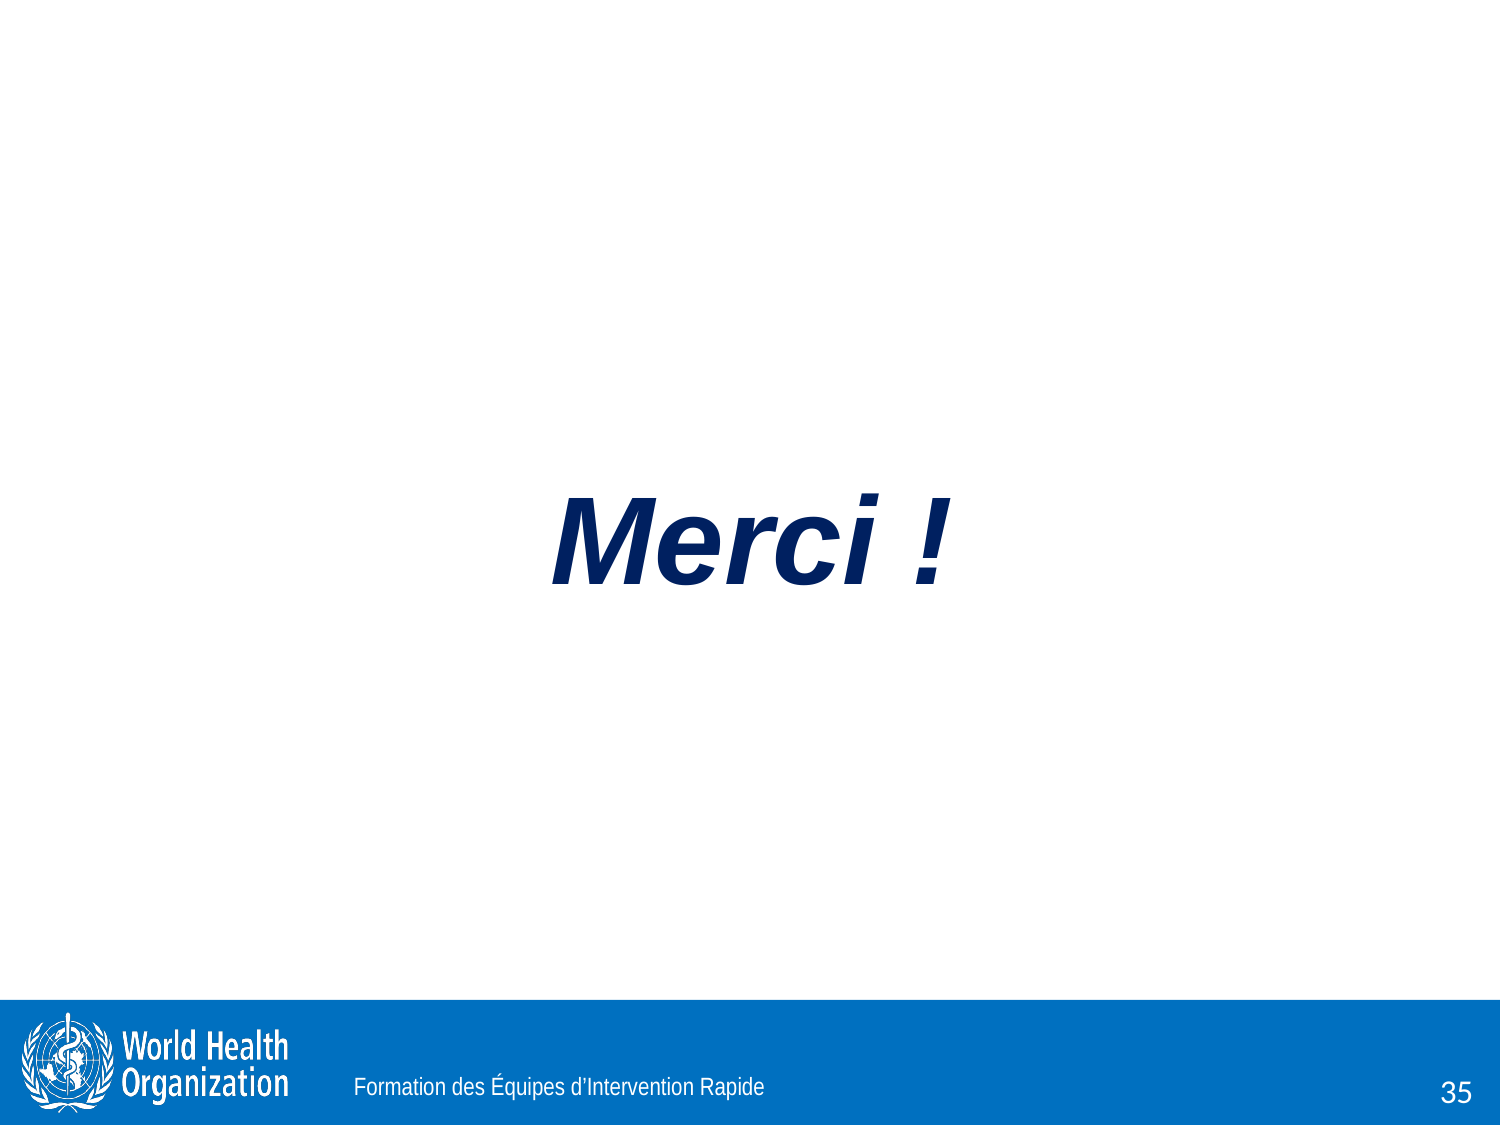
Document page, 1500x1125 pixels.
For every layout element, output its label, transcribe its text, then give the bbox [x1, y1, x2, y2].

picture [21, 1012, 288, 1113]
title Merci ! [76, 440, 1427, 628]
